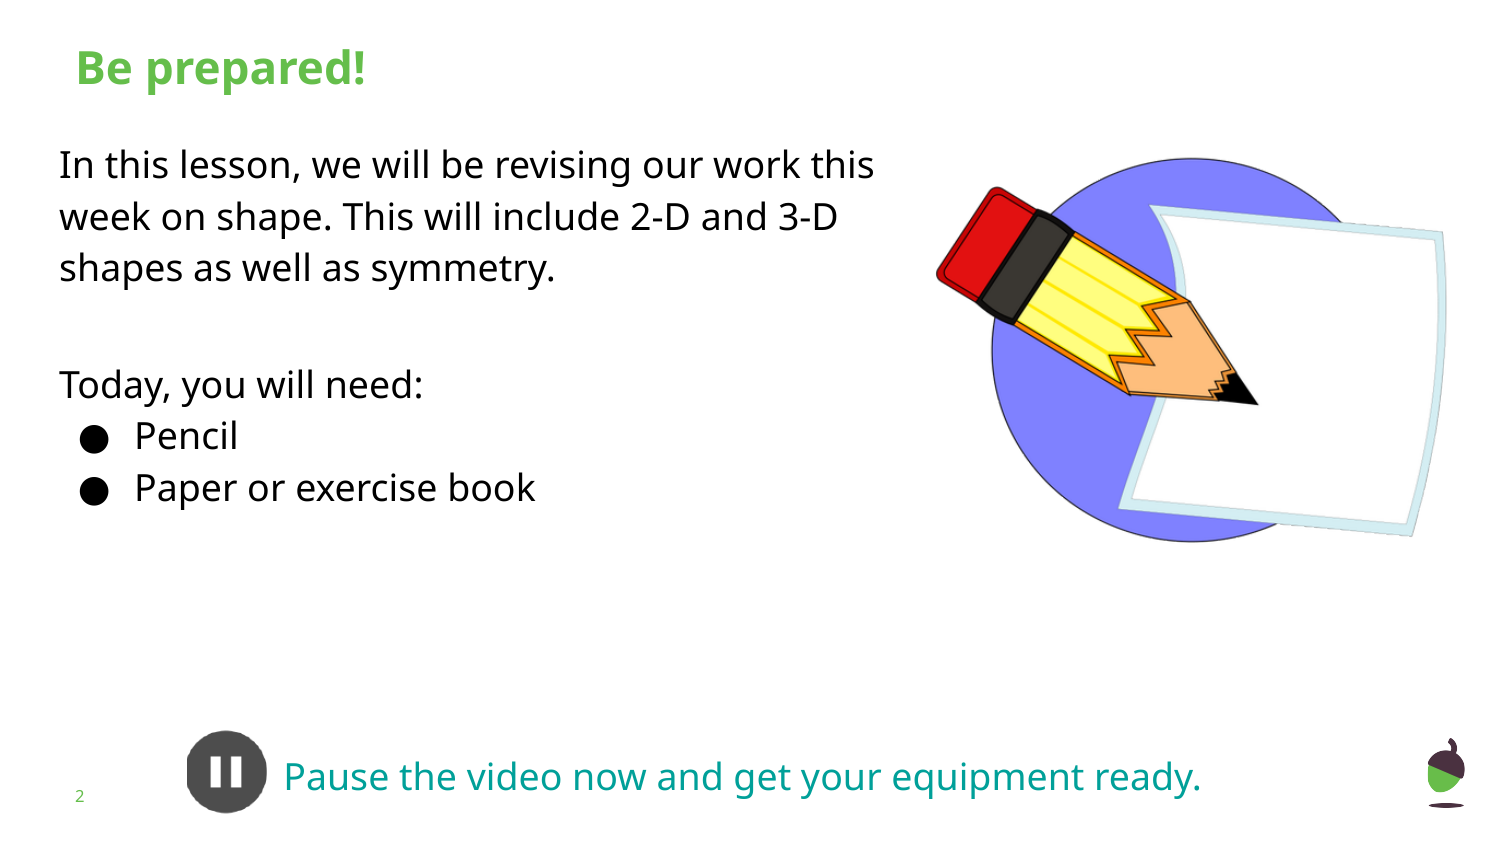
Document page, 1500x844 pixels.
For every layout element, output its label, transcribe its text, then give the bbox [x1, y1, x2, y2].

slide_number ‹#› [75, 786, 181, 816]
list In this lesson, we will be revising our work this week on shape. This will include 2-D and 3-D shapes as well as symmetry. Today, you will need: Pencil Paper or exercise book [59, 133, 945, 658]
picture [186, 724, 306, 819]
title Be prepared! [75, 30, 724, 133]
picture [922, 149, 1468, 566]
text_box Pause the video now and get your equipment ready. [193, 731, 1478, 844]
